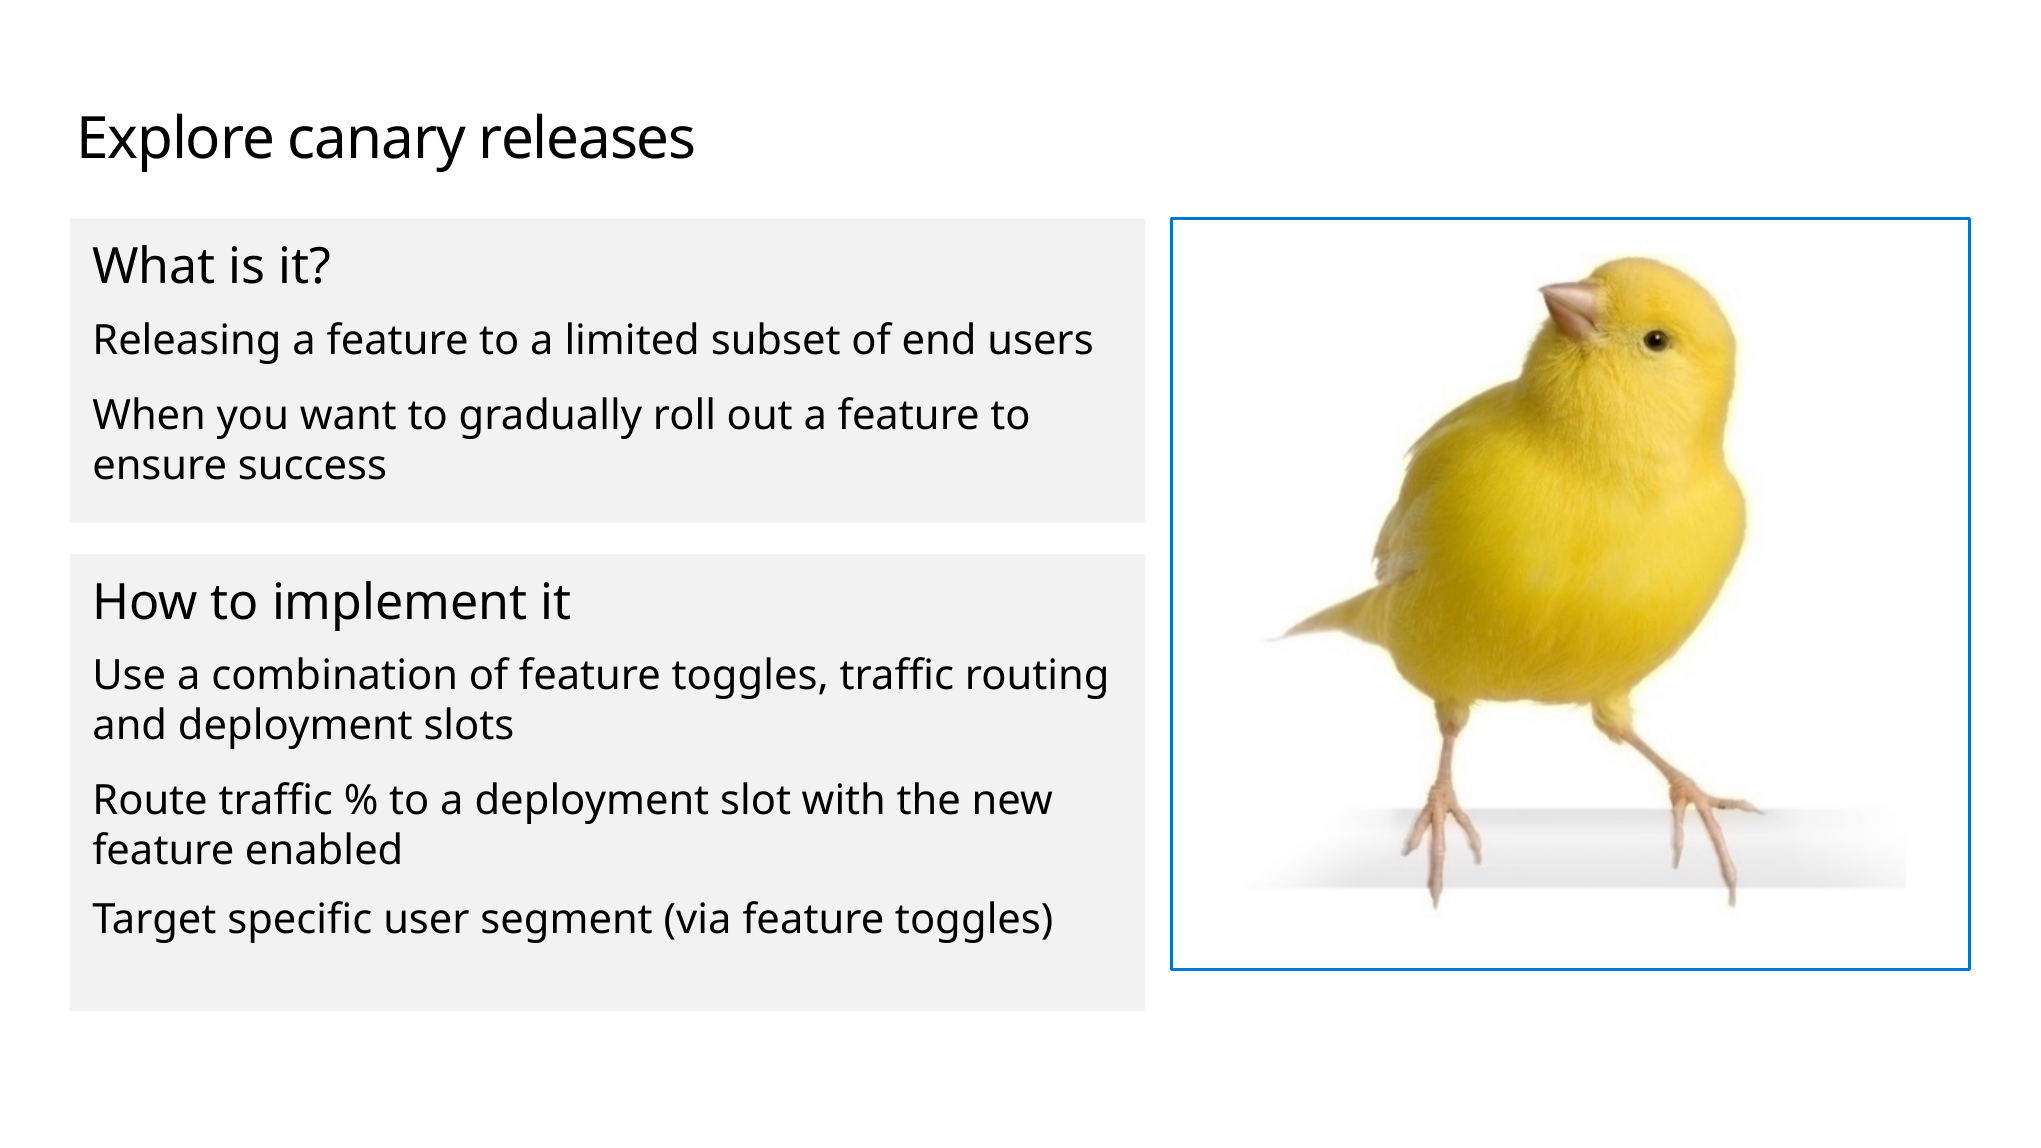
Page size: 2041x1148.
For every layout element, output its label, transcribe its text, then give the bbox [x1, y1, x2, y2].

picture [1172, 219, 1969, 969]
title Explore canary releases [76, 103, 1969, 172]
text_box What is it? Releasing a feature to a limited subset of end users When you want to gradually roll out a feature to ensure success [69, 218, 1146, 523]
text_box How to implement it Use a combination of feature toggles, traffic routing and deployment slots Route traffic % to a deployment slot with the new feature enabled Target specific user segment (via feature toggles) [69, 554, 1146, 1011]
